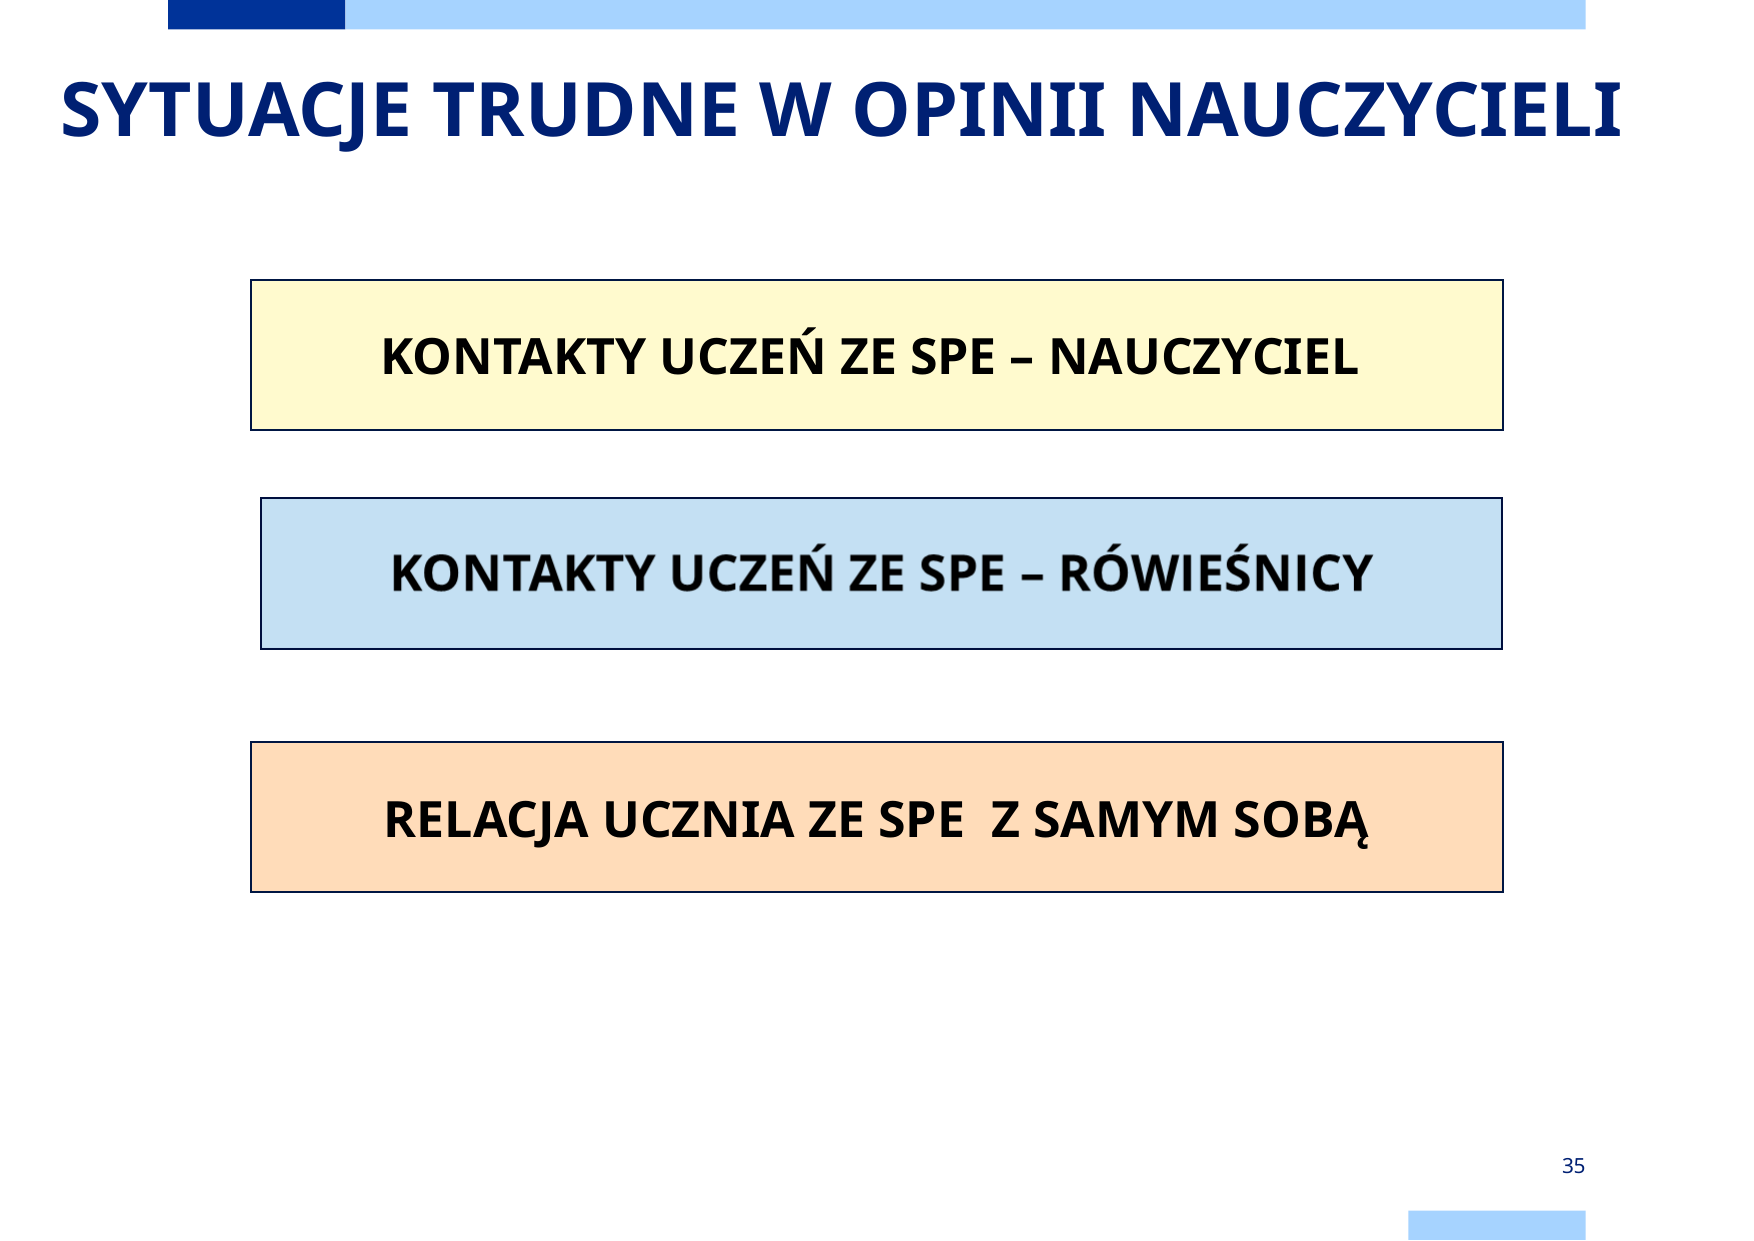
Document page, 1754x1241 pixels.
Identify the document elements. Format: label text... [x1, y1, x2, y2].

text_box KONTAKTY UCZEŃ ZE SPE – NAUCZYCIEL [250, 279, 1504, 431]
title SYTUACJE TRUDNE W OPINII NAUCZYCIELI [0, 76, 1704, 231]
slide_number 35 [1408, 1151, 1586, 1182]
text_box RELACJA UCZNIA ZE SPE Z SAMYM SOBĄ [250, 741, 1504, 893]
picture [260, 497, 1503, 650]
